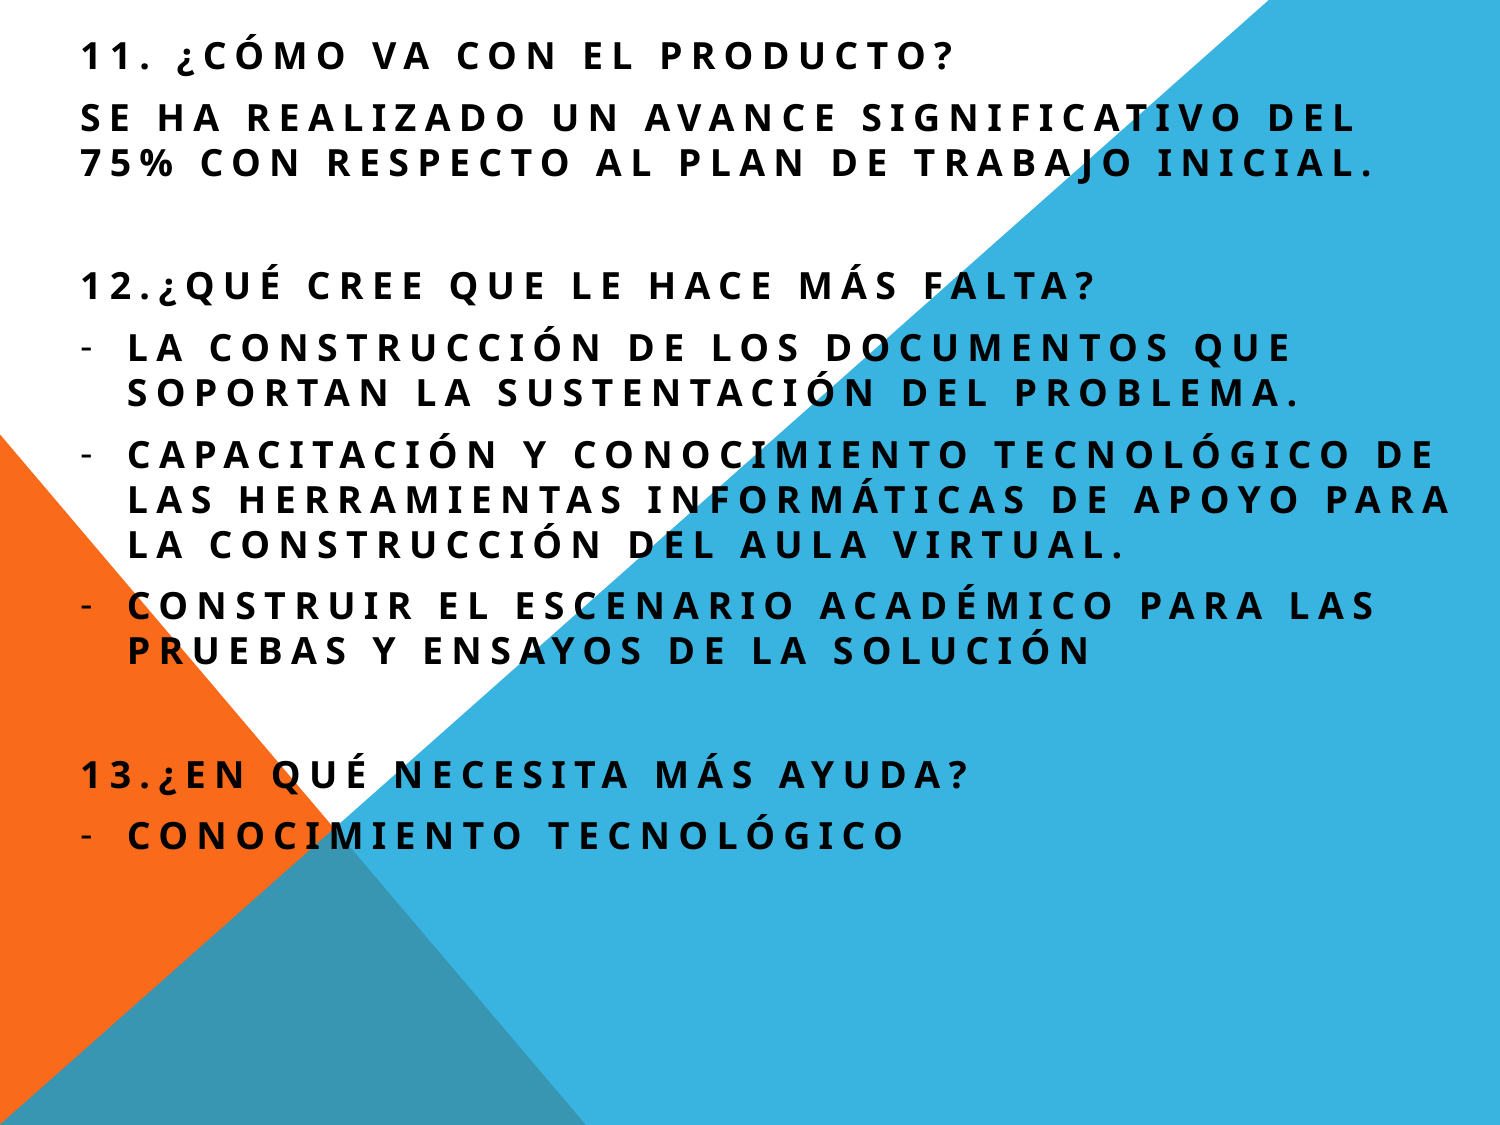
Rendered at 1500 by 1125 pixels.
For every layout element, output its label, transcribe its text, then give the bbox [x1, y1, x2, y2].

subtitle 11. ¿Cómo va con el producto? Se ha realizado un avance significativo del 75% con respecto al plan de trabajo inicial. 12.¿Qué cree que le hace más falta? La construcción de los documentos que soportan la sustentación del problema. Capacitación y conocimiento tecnológico de las herramientas informáticas de apoyo para la construcción del aula virtual. Construir el escenario académico para las pruebas y ensayos de la solución 13.¿En qué necesita más ayuda? Conocimiento tecnológico [64, 30, 1498, 1106]
